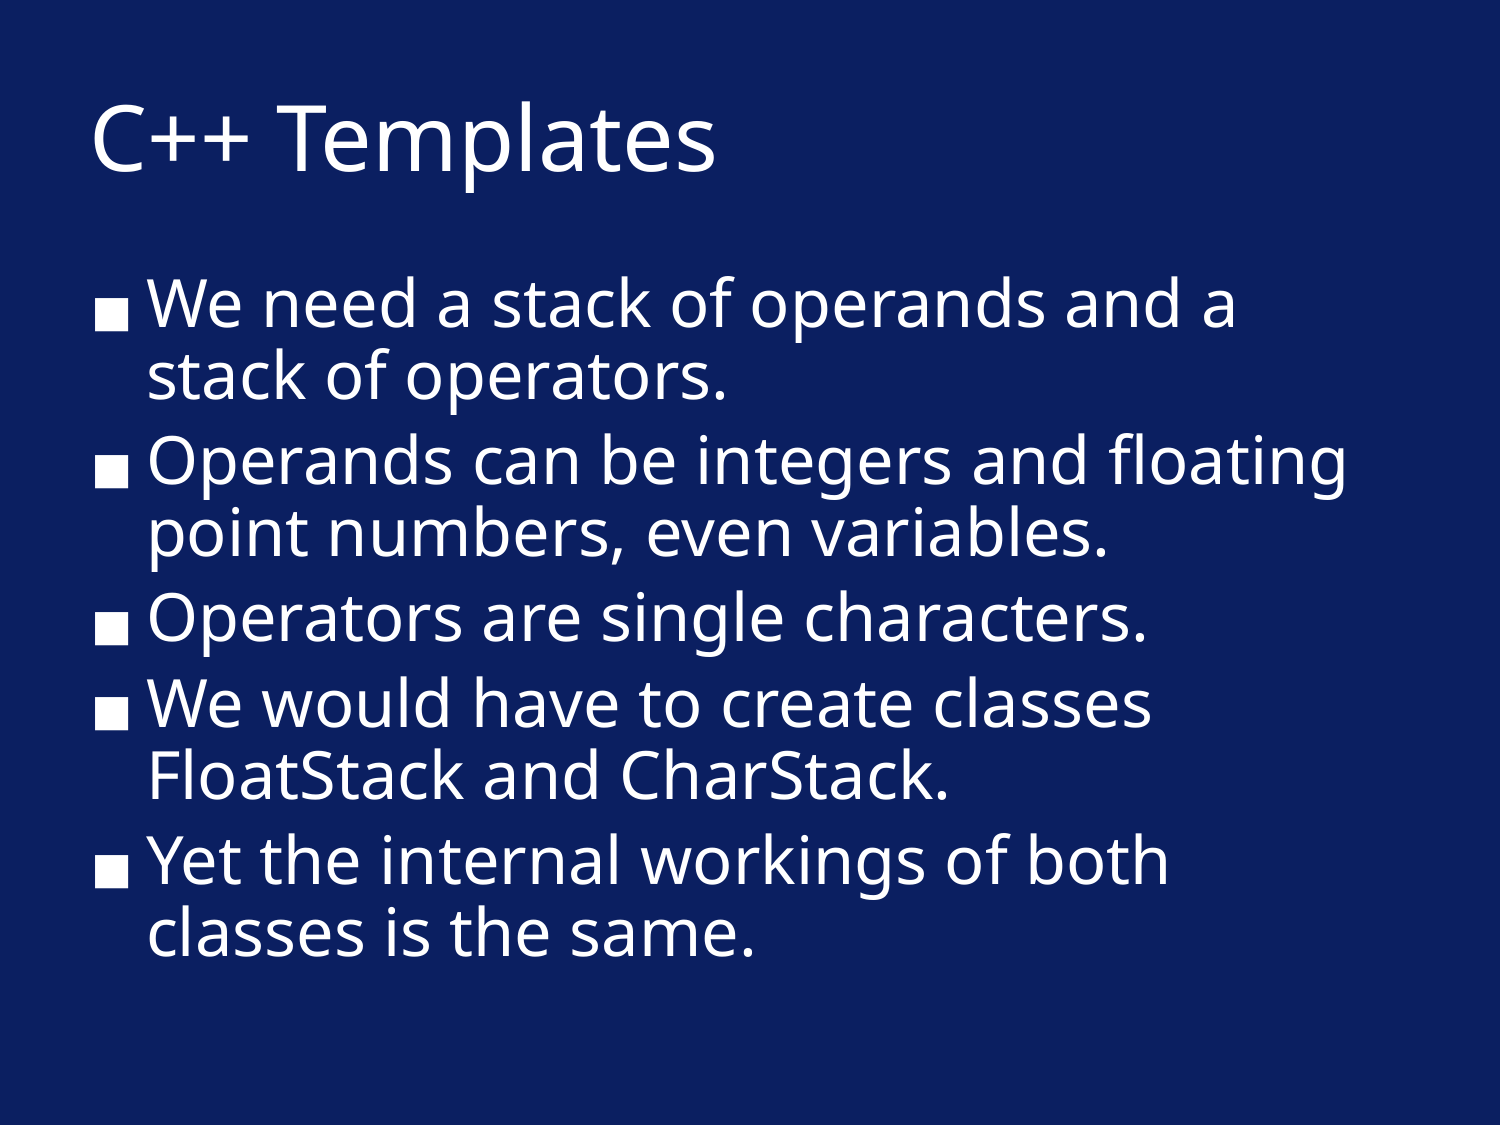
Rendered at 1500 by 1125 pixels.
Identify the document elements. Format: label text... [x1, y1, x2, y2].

title C++ Templates [74, 59, 1425, 210]
list We need a stack of operands and a stack of operators. Operands can be integers and floating point numbers, even variables. Operators are single characters. We would have to create classes FloatStack and CharStack. Yet the internal workings of both classes is the same. [74, 262, 1425, 1013]
